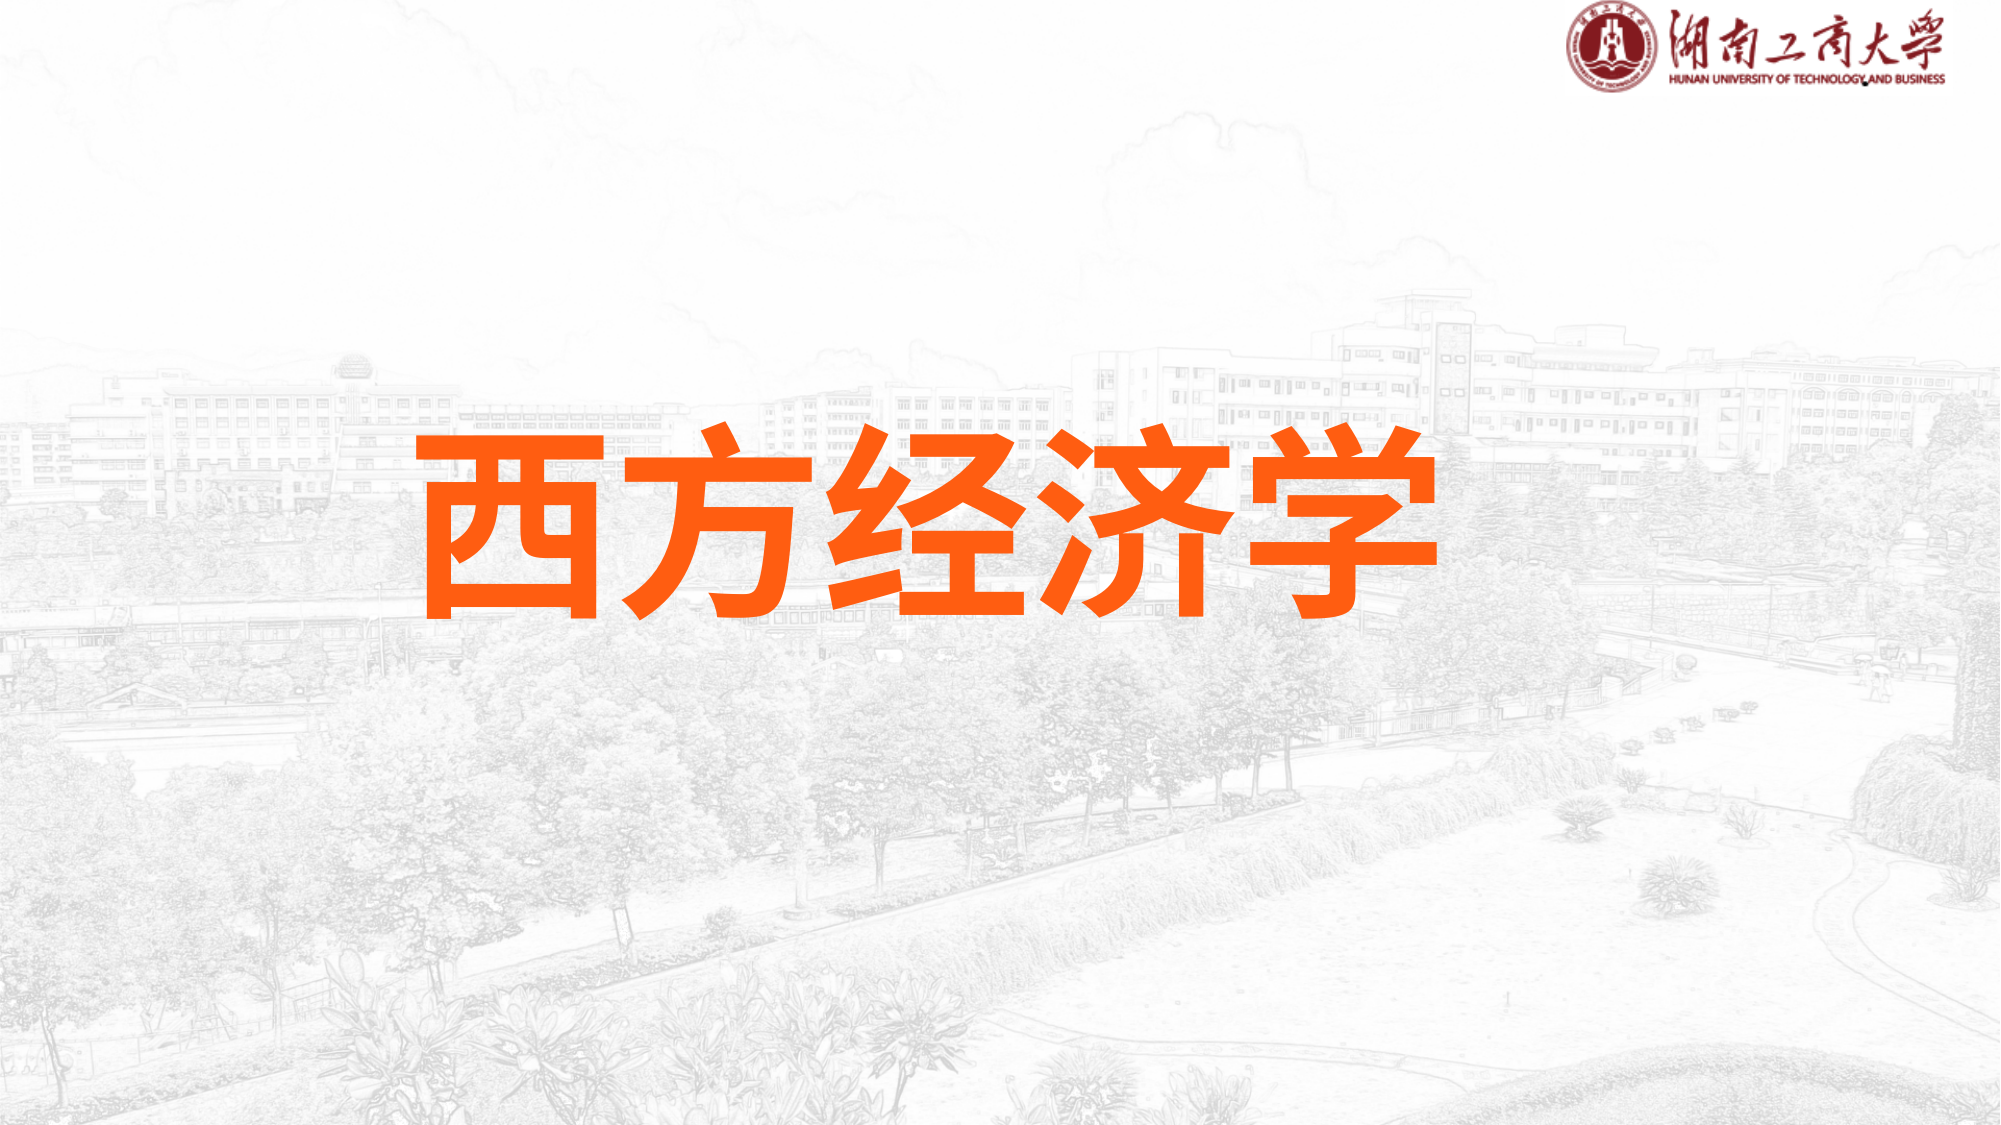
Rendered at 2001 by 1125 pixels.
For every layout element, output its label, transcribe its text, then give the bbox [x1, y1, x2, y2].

picture [0, 0, 2001, 1125]
text_box 西方经济学 [391, 385, 1703, 651]
